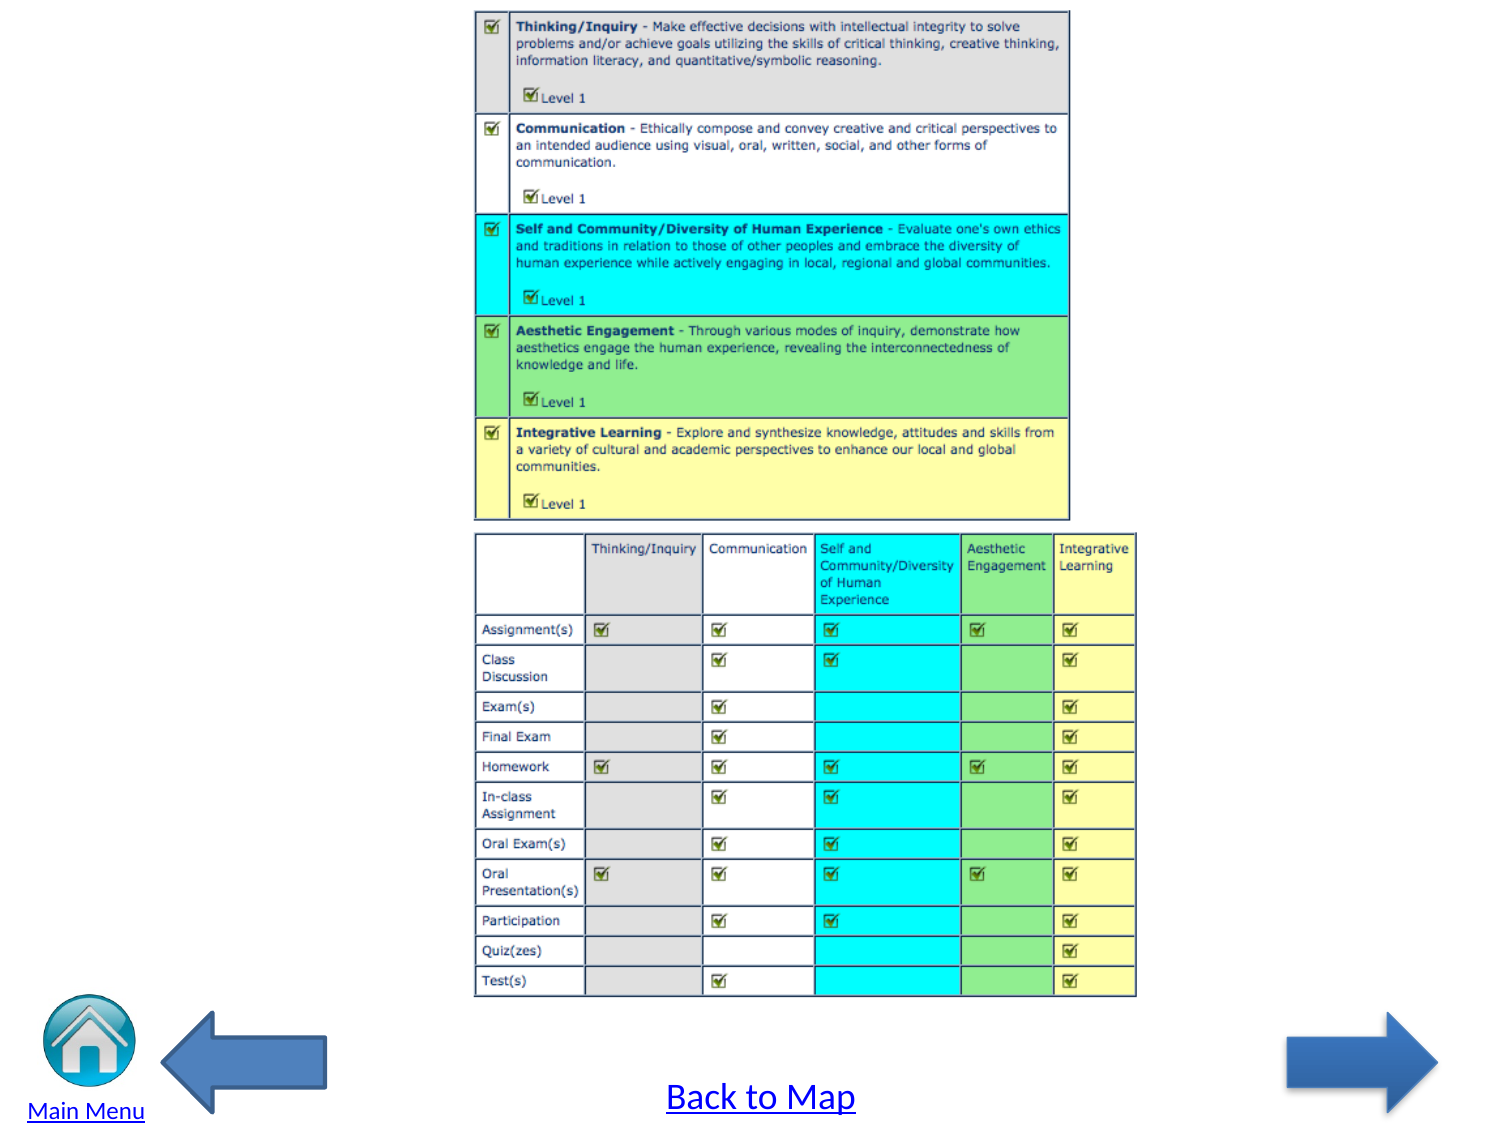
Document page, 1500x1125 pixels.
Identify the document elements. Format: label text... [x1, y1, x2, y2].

picture [37, 987, 141, 1091]
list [457, 0, 1151, 1006]
text_box Back to Map [651, 1064, 871, 1125]
